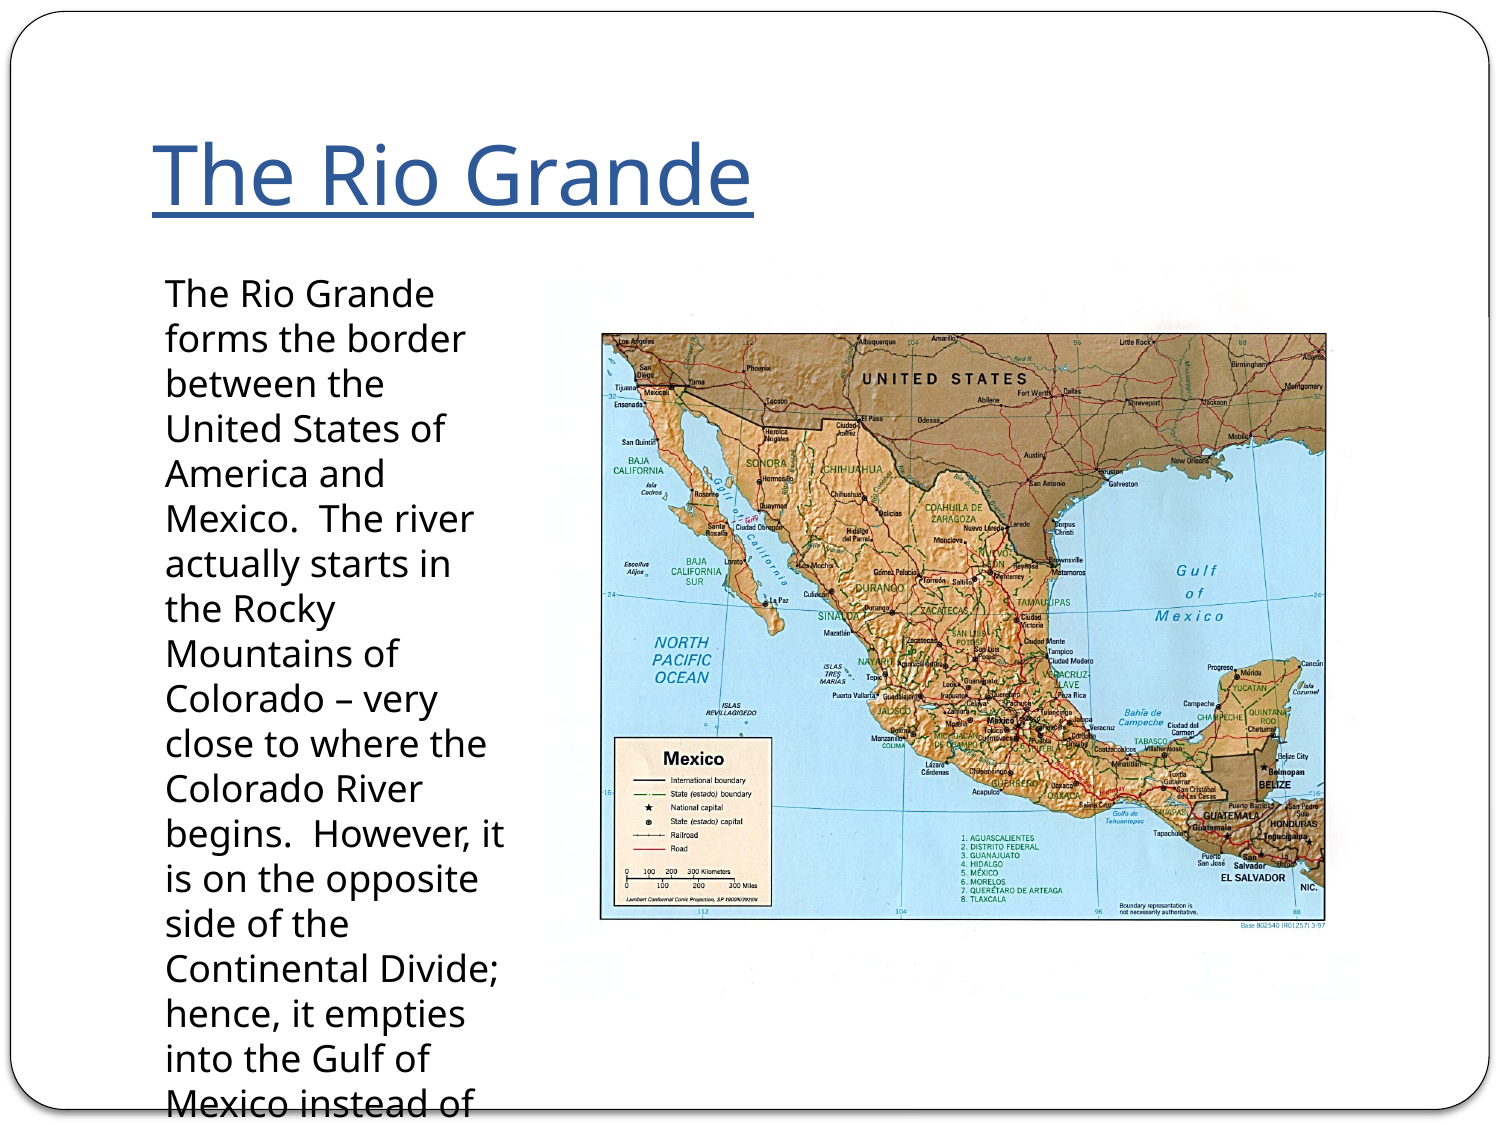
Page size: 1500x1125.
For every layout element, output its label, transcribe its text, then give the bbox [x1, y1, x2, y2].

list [555, 262, 1357, 1001]
title The Rio Grande [137, 50, 1413, 238]
list The Rio Grande forms the border between the United States of America and Mexico. The river actually starts in the Rocky Mountains of Colorado – very close to where the Colorado River begins. However, it is on the opposite side of the Continental Divide; hence, it empties into the Gulf of Mexico instead of the Gulf of California. [150, 262, 525, 1013]
